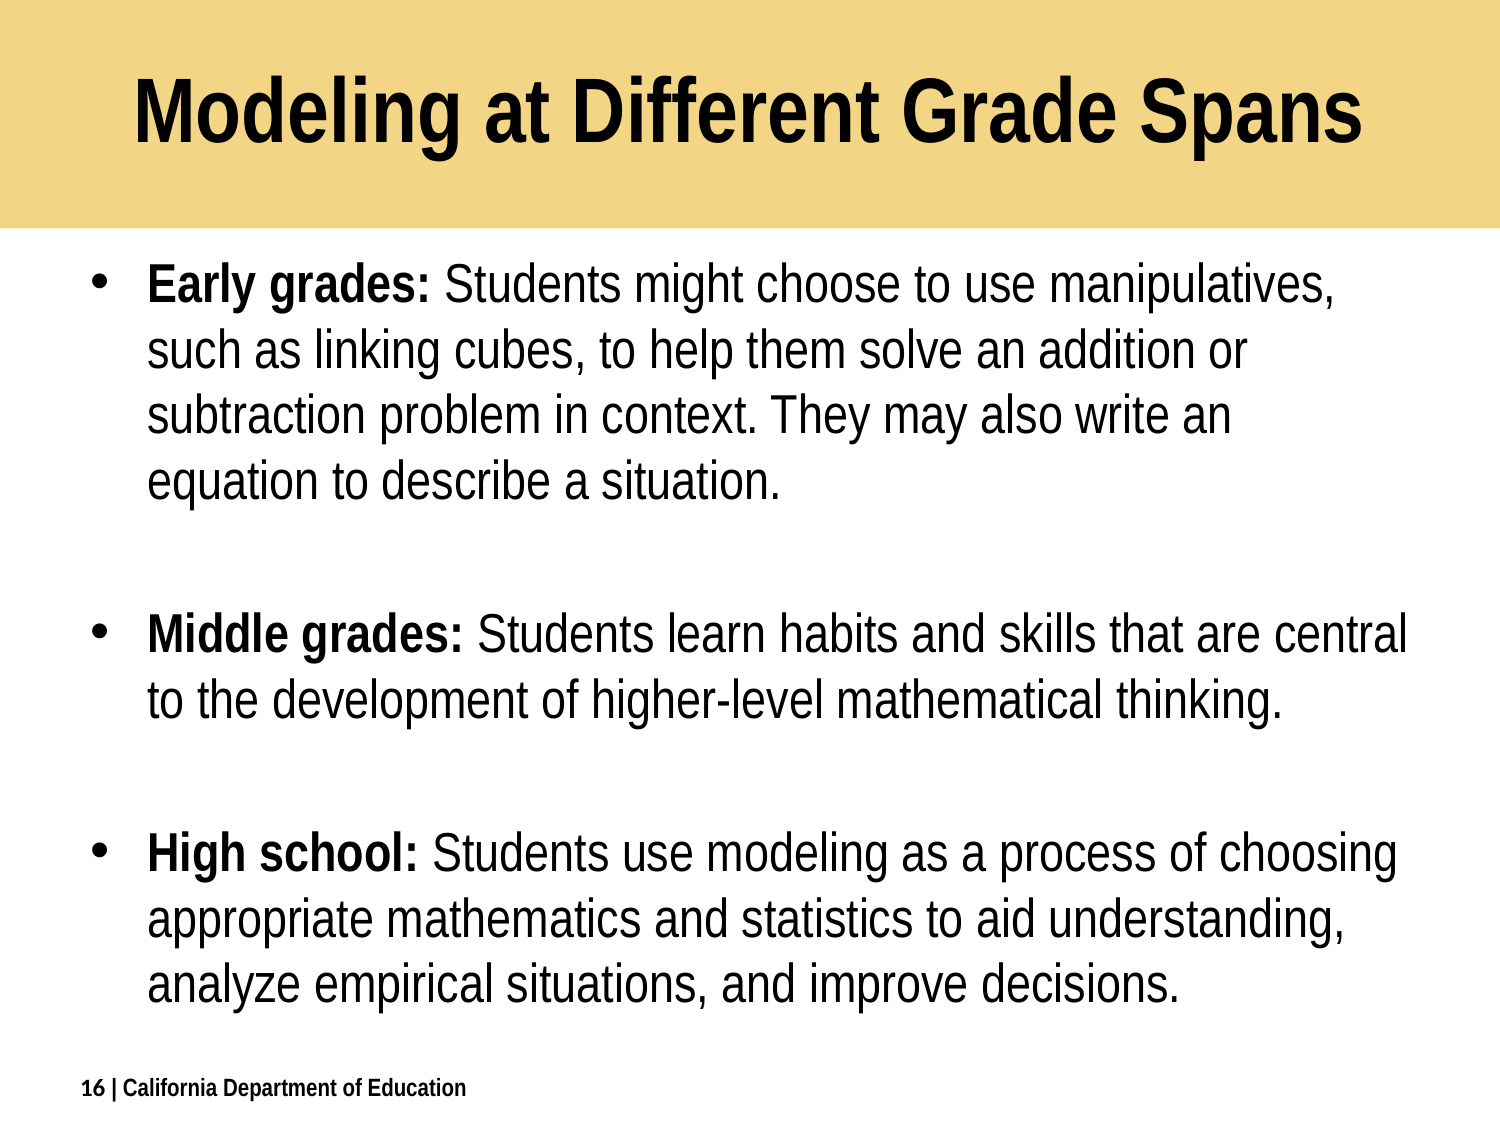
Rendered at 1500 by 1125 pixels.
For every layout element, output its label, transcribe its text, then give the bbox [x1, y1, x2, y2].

list Early grades: Students might choose to use manipulatives, such as linking cubes, to help them solve an addition or subtraction problem in context. They may also write an equation to describe a situation. Middle grades: Students learn habits and skills that are central to the development of higher-level mathematical thinking. High school: Students use modeling as a process of choosing appropriate mathematics and statistics to aid understanding, analyze empirical situations, and improve decisions. [75, 240, 1425, 1065]
footer | California Department of Education [121, 1064, 699, 1124]
slide_number 16 [55, 1064, 121, 1124]
title Modeling at Different Grade Spans [75, 11, 1425, 200]
